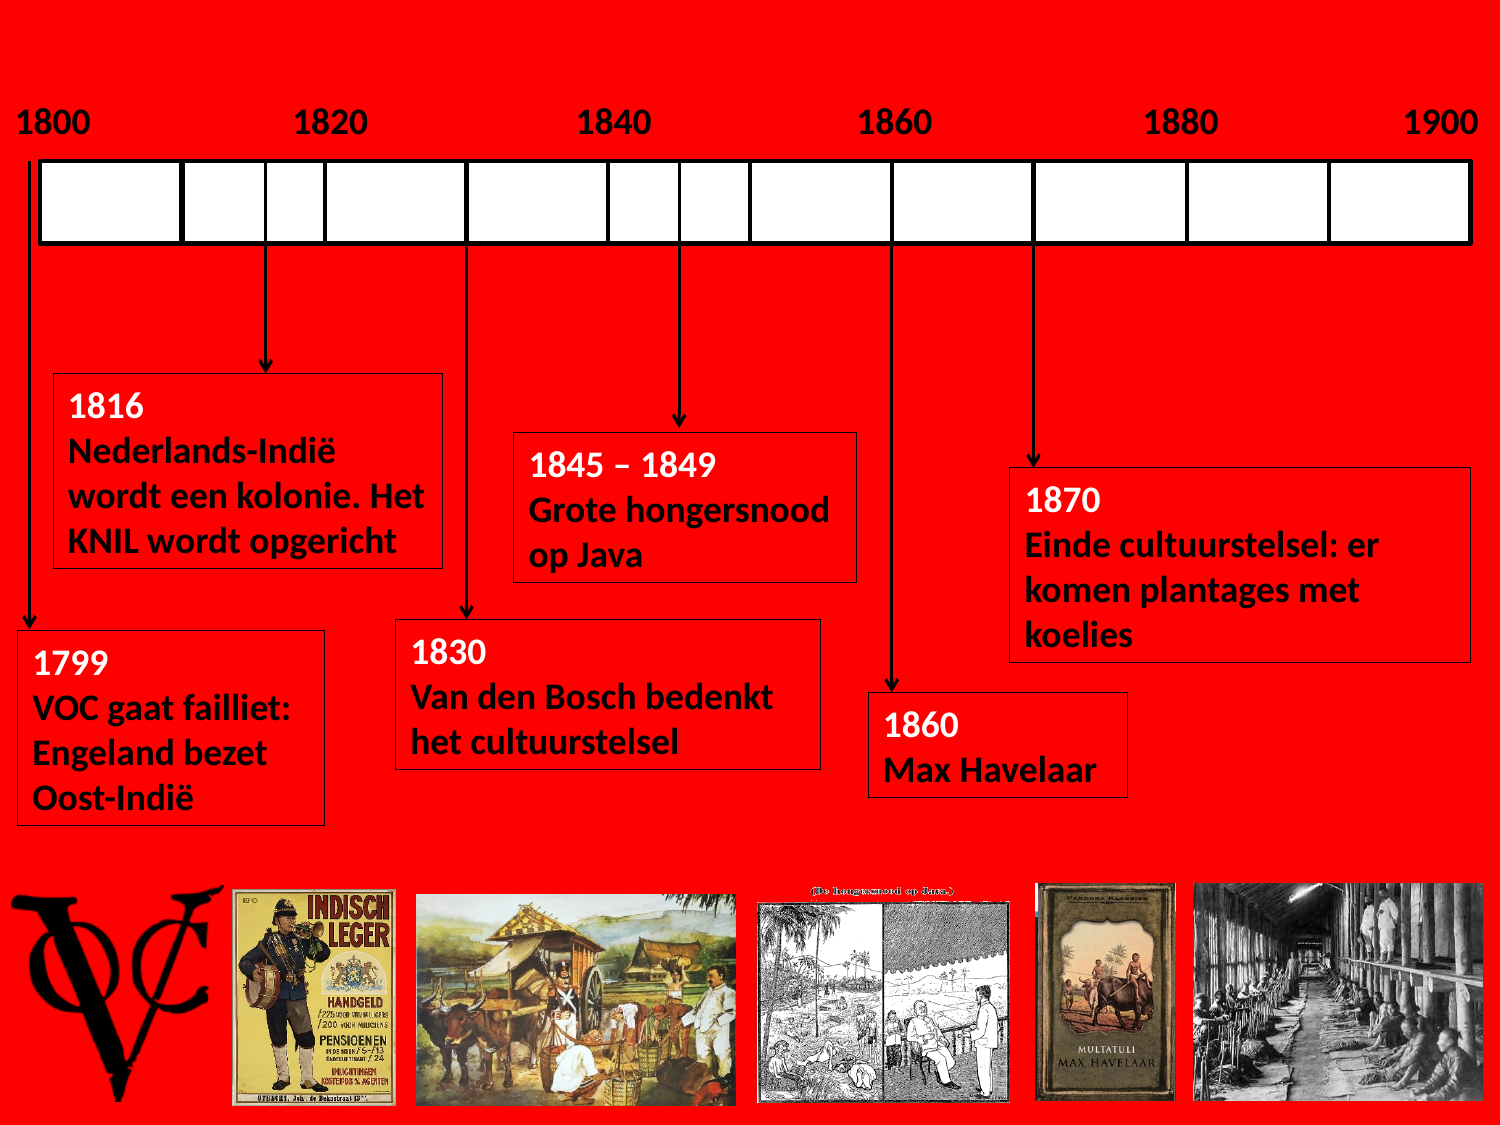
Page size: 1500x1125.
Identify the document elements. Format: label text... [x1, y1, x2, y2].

text_box 1900 [1387, 89, 1500, 150]
text_box [38, 159, 184, 246]
text_box 1880 [1127, 89, 1247, 150]
text_box [610, 159, 752, 246]
text_box 1845 – 1849 Grote hongersnood op Java [513, 432, 857, 583]
text_box [1185, 159, 1331, 246]
text_box 1870 Einde cultuurstelsel: er komen plantages met koelies [1009, 467, 1471, 663]
text_box 1860 [841, 89, 951, 150]
picture [1034, 883, 1176, 1101]
text_box [184, 159, 327, 246]
text_box [1331, 159, 1473, 246]
picture [756, 885, 1011, 1103]
text_box 1860 Max Havelaar [868, 692, 1128, 798]
text_box [1035, 159, 1185, 246]
picture [11, 884, 224, 1102]
text_box [894, 159, 1035, 246]
text_box [327, 159, 468, 246]
text_box [468, 159, 610, 246]
picture [1193, 883, 1483, 1101]
text_box 1816 Nederlands-Indië wordt een kolonie. Het KNIL wordt opgericht [53, 373, 443, 569]
text_box 1799 VOC gaat failliet: Engeland bezet Oost-Indië [17, 630, 325, 826]
picture [416, 894, 736, 1107]
text_box 1820 [277, 89, 396, 150]
text_box 1840 [560, 89, 668, 150]
text_box 1830 Van den Bosch bedenkt het cultuurstelsel [395, 619, 821, 770]
text_box [752, 159, 894, 246]
picture [232, 889, 396, 1107]
text_box 1800 [0, 89, 113, 150]
